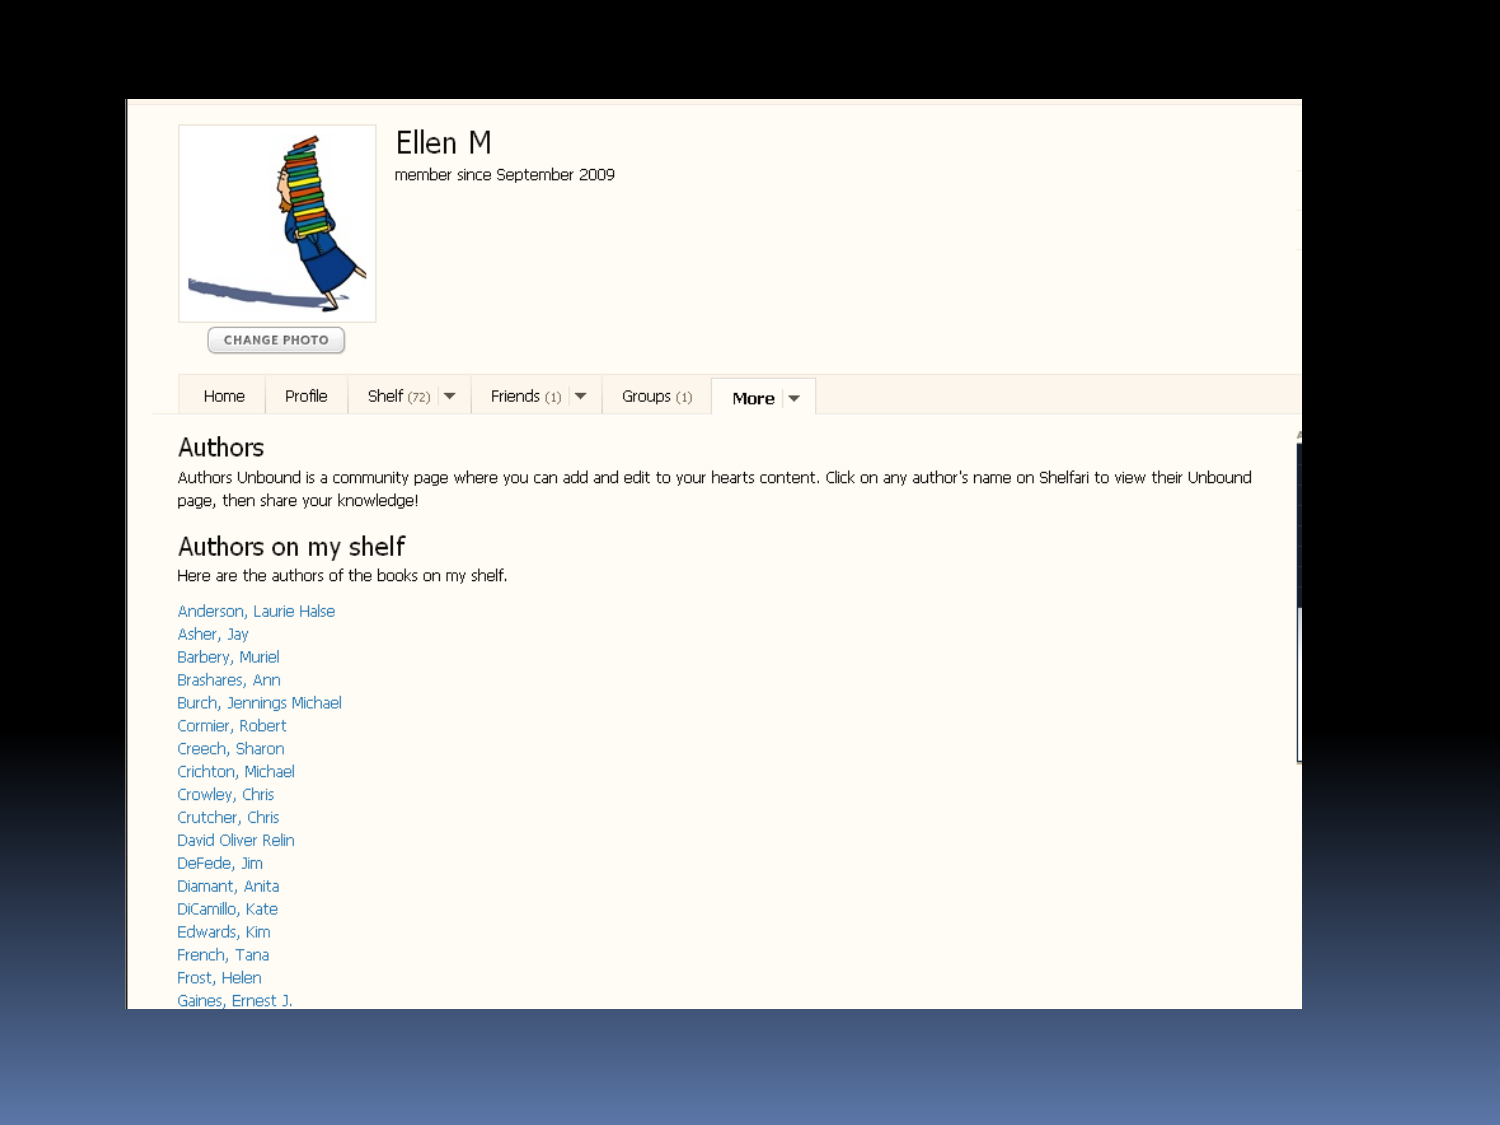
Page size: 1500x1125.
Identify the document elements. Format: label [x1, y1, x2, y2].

picture [124, 99, 1302, 1009]
